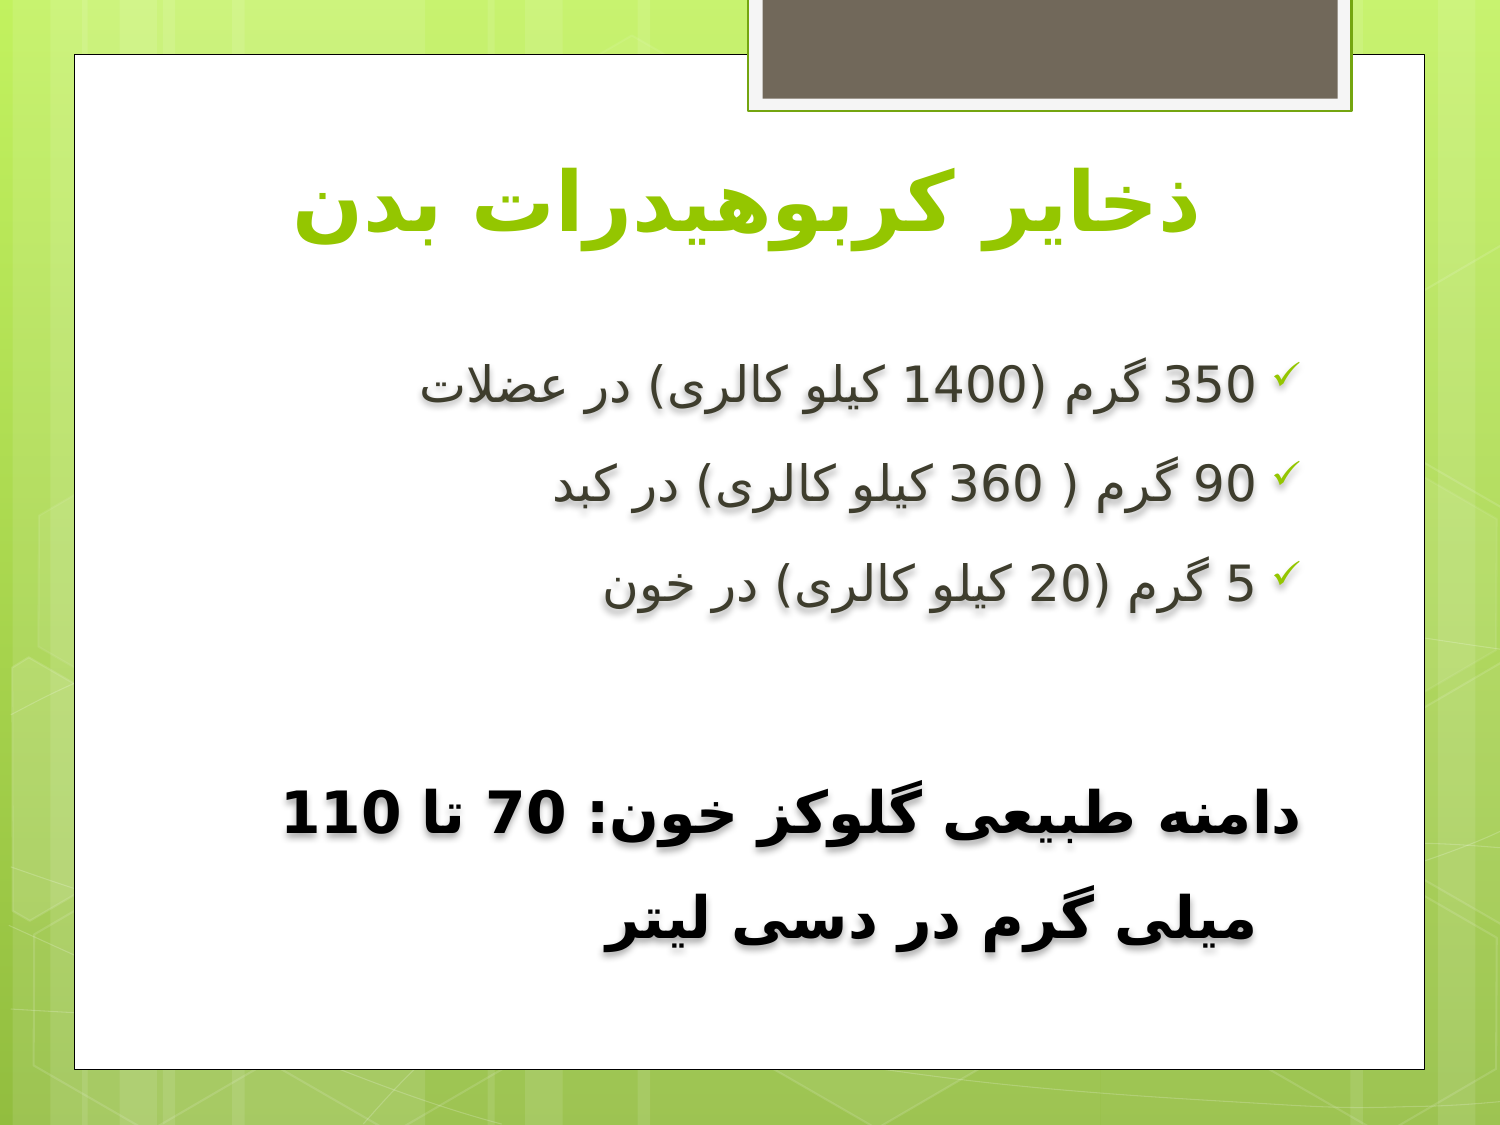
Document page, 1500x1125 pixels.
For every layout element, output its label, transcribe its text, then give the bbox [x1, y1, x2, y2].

list 350 گرم (1400 کیلو کالری) در عضلات 90 گرم ( 360 کیلو کالری) در کبد 5 گرم (20 کیلو کالری) در خون دامنه طبیعی گلوکز خون: 70 تا 110 میلی گرم در دسی لیتر [123, 314, 1329, 891]
title ذخایر کربوهیدرات بدن [171, 67, 1324, 256]
